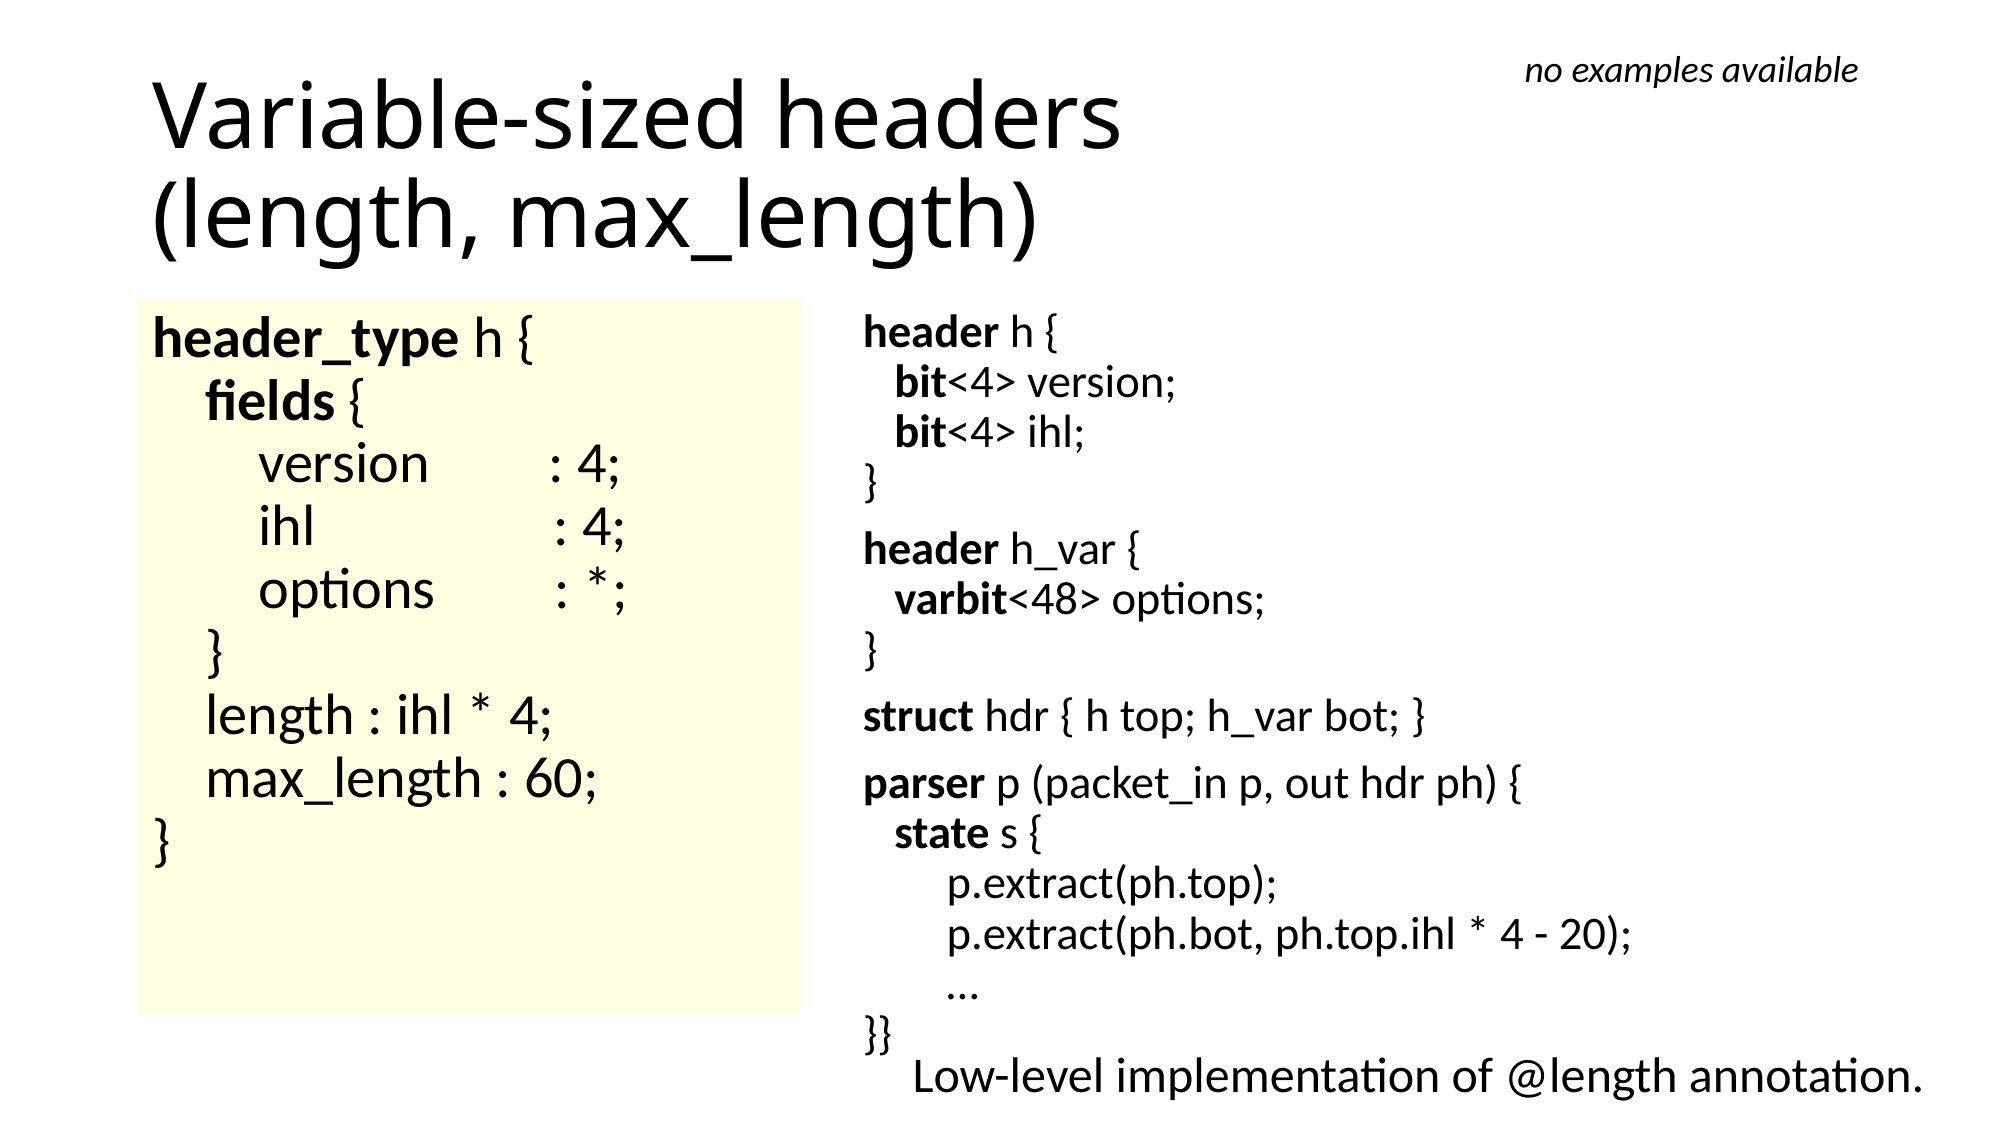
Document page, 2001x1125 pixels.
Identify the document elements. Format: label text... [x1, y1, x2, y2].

text_box no examples available [1509, 37, 1875, 98]
text_box Low-level implementation of @length annotation. [897, 1035, 2000, 1111]
list header h { bit<4> version; bit<4> ihl; } header h_var { varbit<48> options; } struct hdr { h top; h_var bot; } parser p (packet_in p, out hdr ph) { state s { p.extract(ph.top); p.extract(ph.bot, ph.top.ihl * 4 - 20); … }} [847, 299, 1863, 1069]
list header_type h { fields { version : 4; ihl : 4; options : *; } length : ihl * 4; max_length : 60; } [137, 299, 802, 1014]
title Variable-sized headers (length, max_length) [137, 59, 1863, 278]
